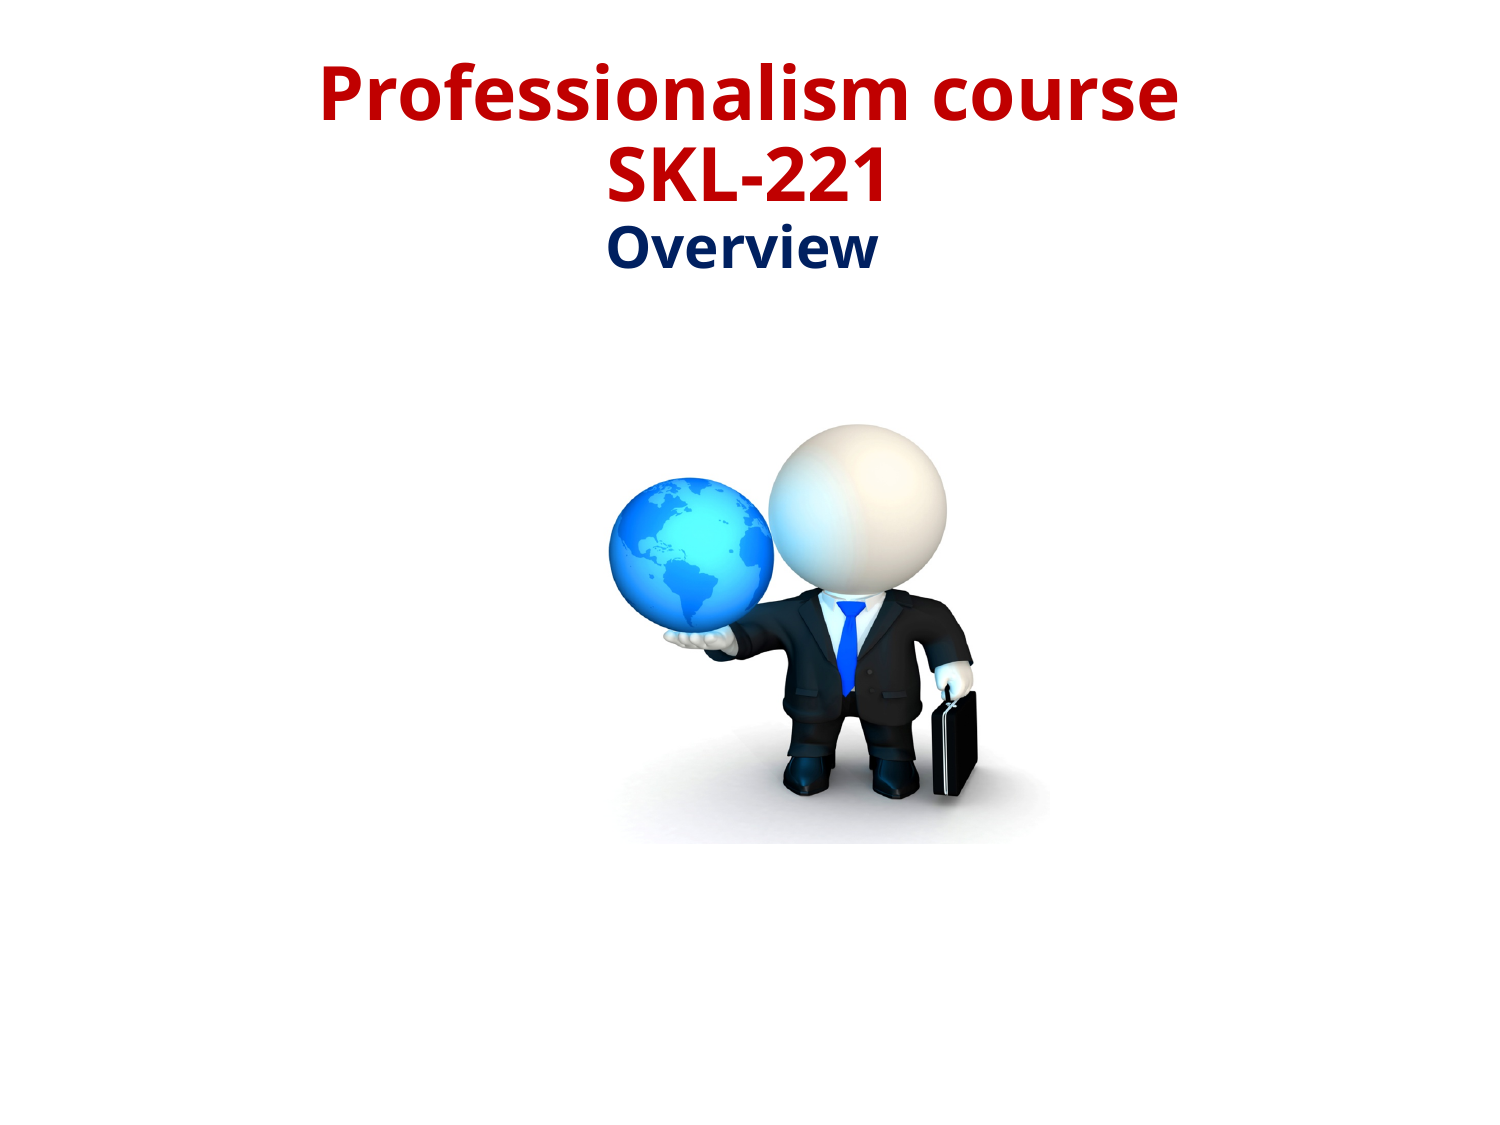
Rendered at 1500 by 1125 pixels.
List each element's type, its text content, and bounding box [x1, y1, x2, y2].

title Professionalism course SKL-221 Overview [103, 59, 1397, 278]
picture [587, 412, 1050, 844]
